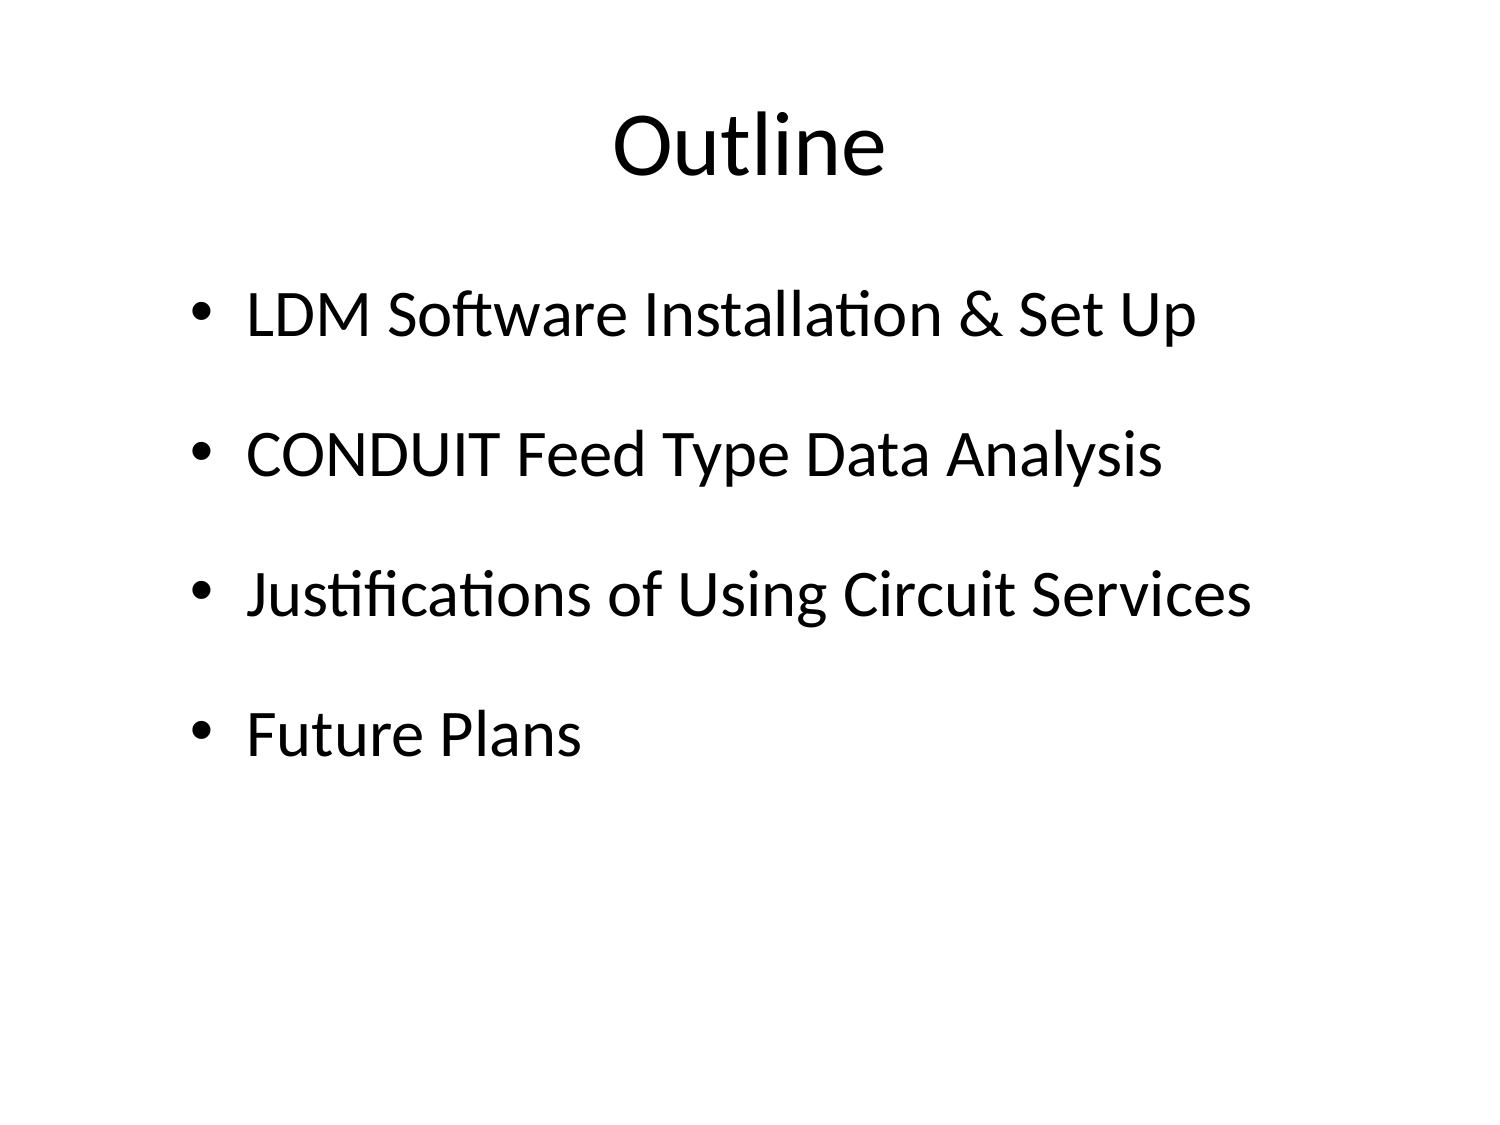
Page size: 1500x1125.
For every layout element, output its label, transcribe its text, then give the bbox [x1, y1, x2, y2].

title Outline [75, 45, 1425, 233]
list LDM Software Installation & Set Up CONDUIT Feed Type Data Analysis Justifications of Using Circuit Services Future Plans [174, 262, 1425, 1005]
